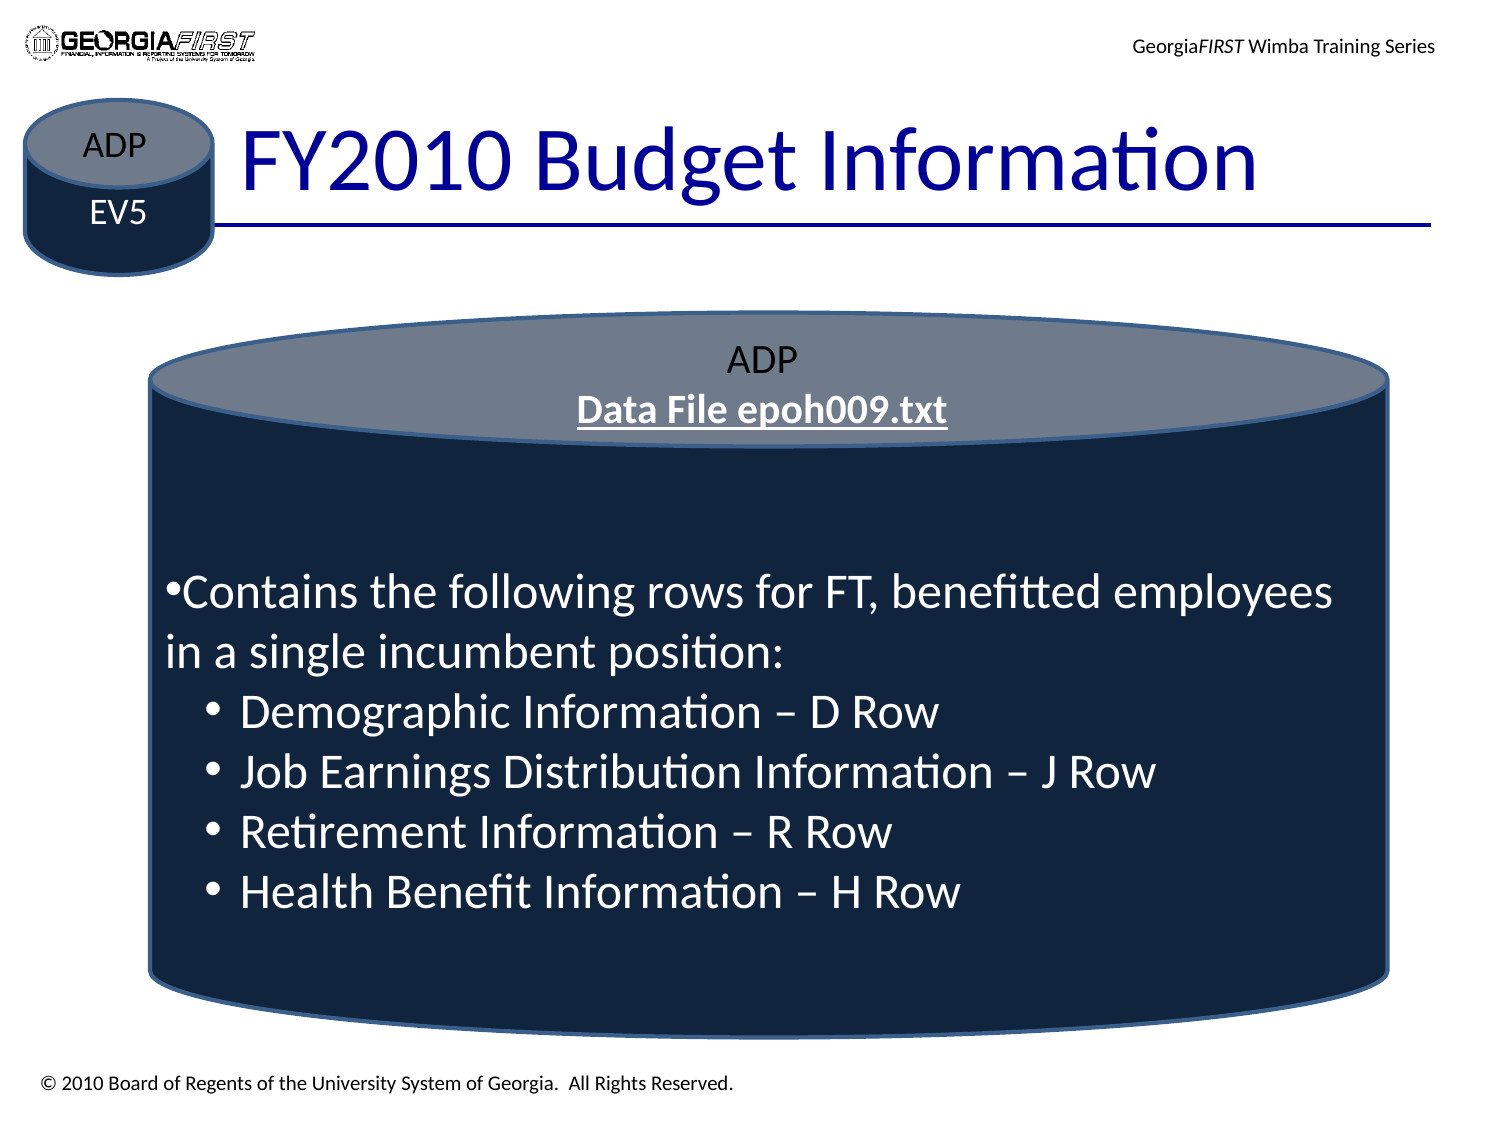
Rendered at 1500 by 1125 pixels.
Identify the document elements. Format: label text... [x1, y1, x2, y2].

text_box ADP Data File epoh009.txt [437, 324, 1088, 485]
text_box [24, 99, 213, 276]
title FY2010 Budget Information [225, 75, 1475, 233]
picture [24, 24, 255, 63]
text_box Contains the following rows for FT, benefitted employees in a single incumbent position: Demographic Information – D Row Job Earnings Distribution Information – J Row Retirement Information – R Row Health Benefit Information – H Row [147, 310, 1390, 1040]
